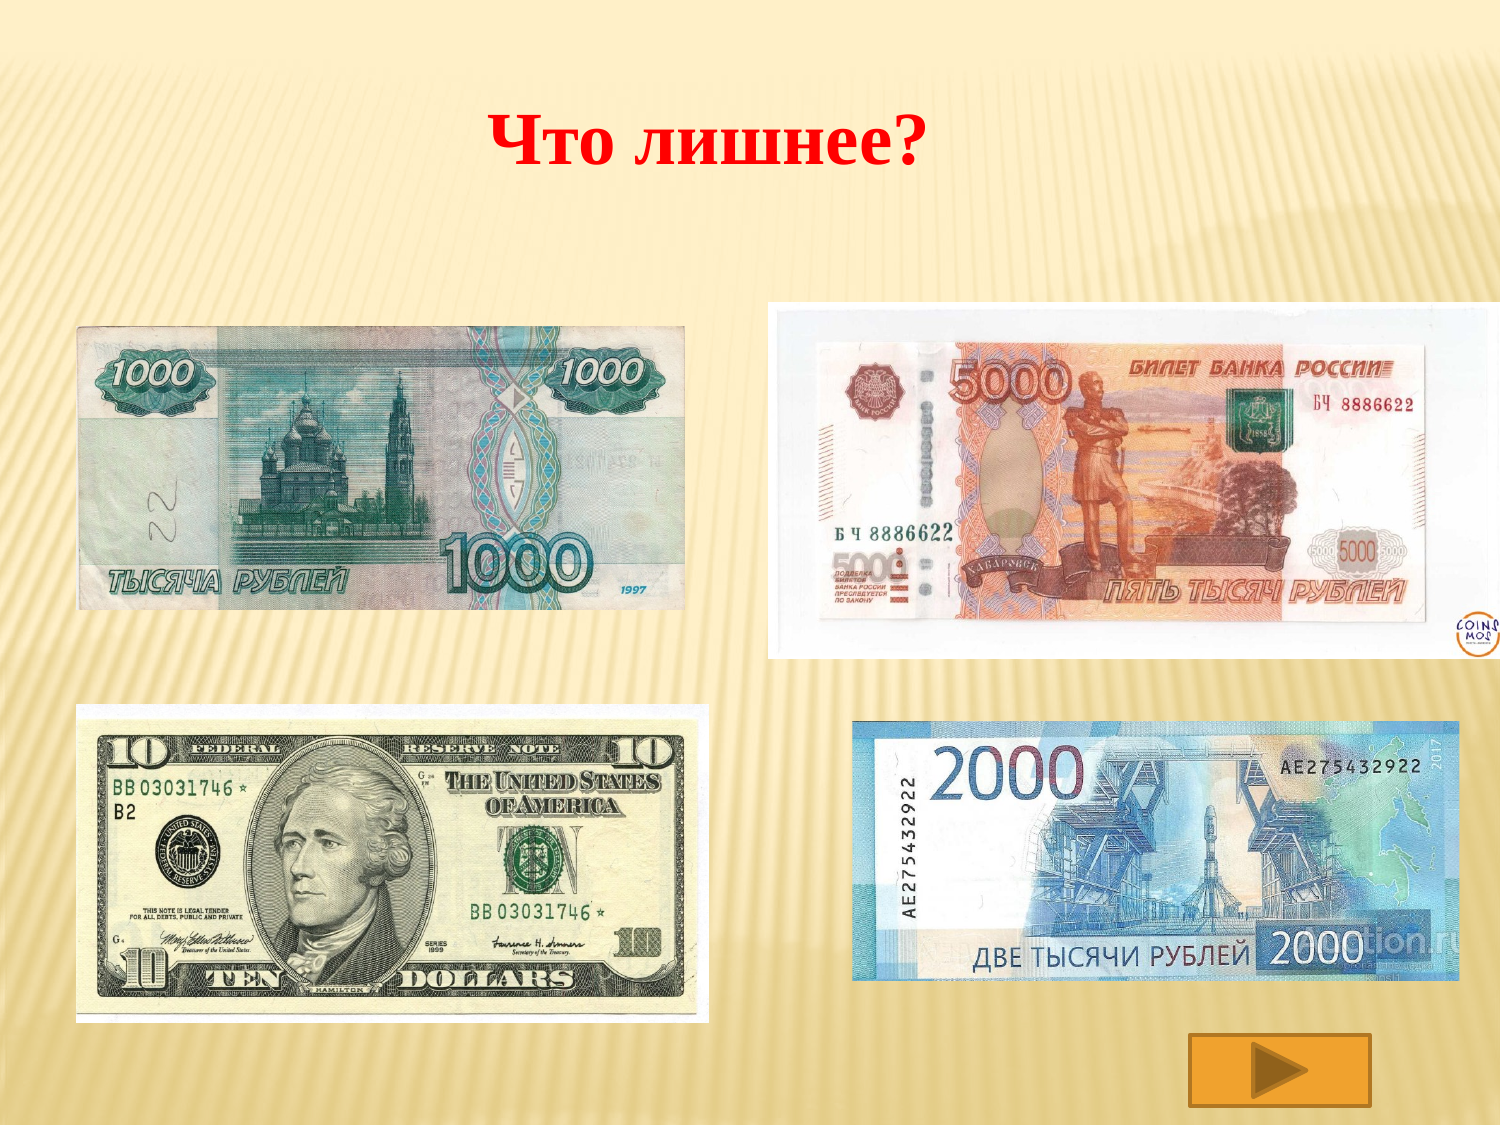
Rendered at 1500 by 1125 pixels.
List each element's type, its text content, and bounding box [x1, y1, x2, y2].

picture [76, 325, 685, 611]
picture [76, 703, 709, 1023]
picture [852, 721, 1460, 982]
text_box [1188, 1033, 1372, 1108]
text_box Что лишнее? [208, 82, 1209, 188]
picture [768, 302, 1500, 660]
